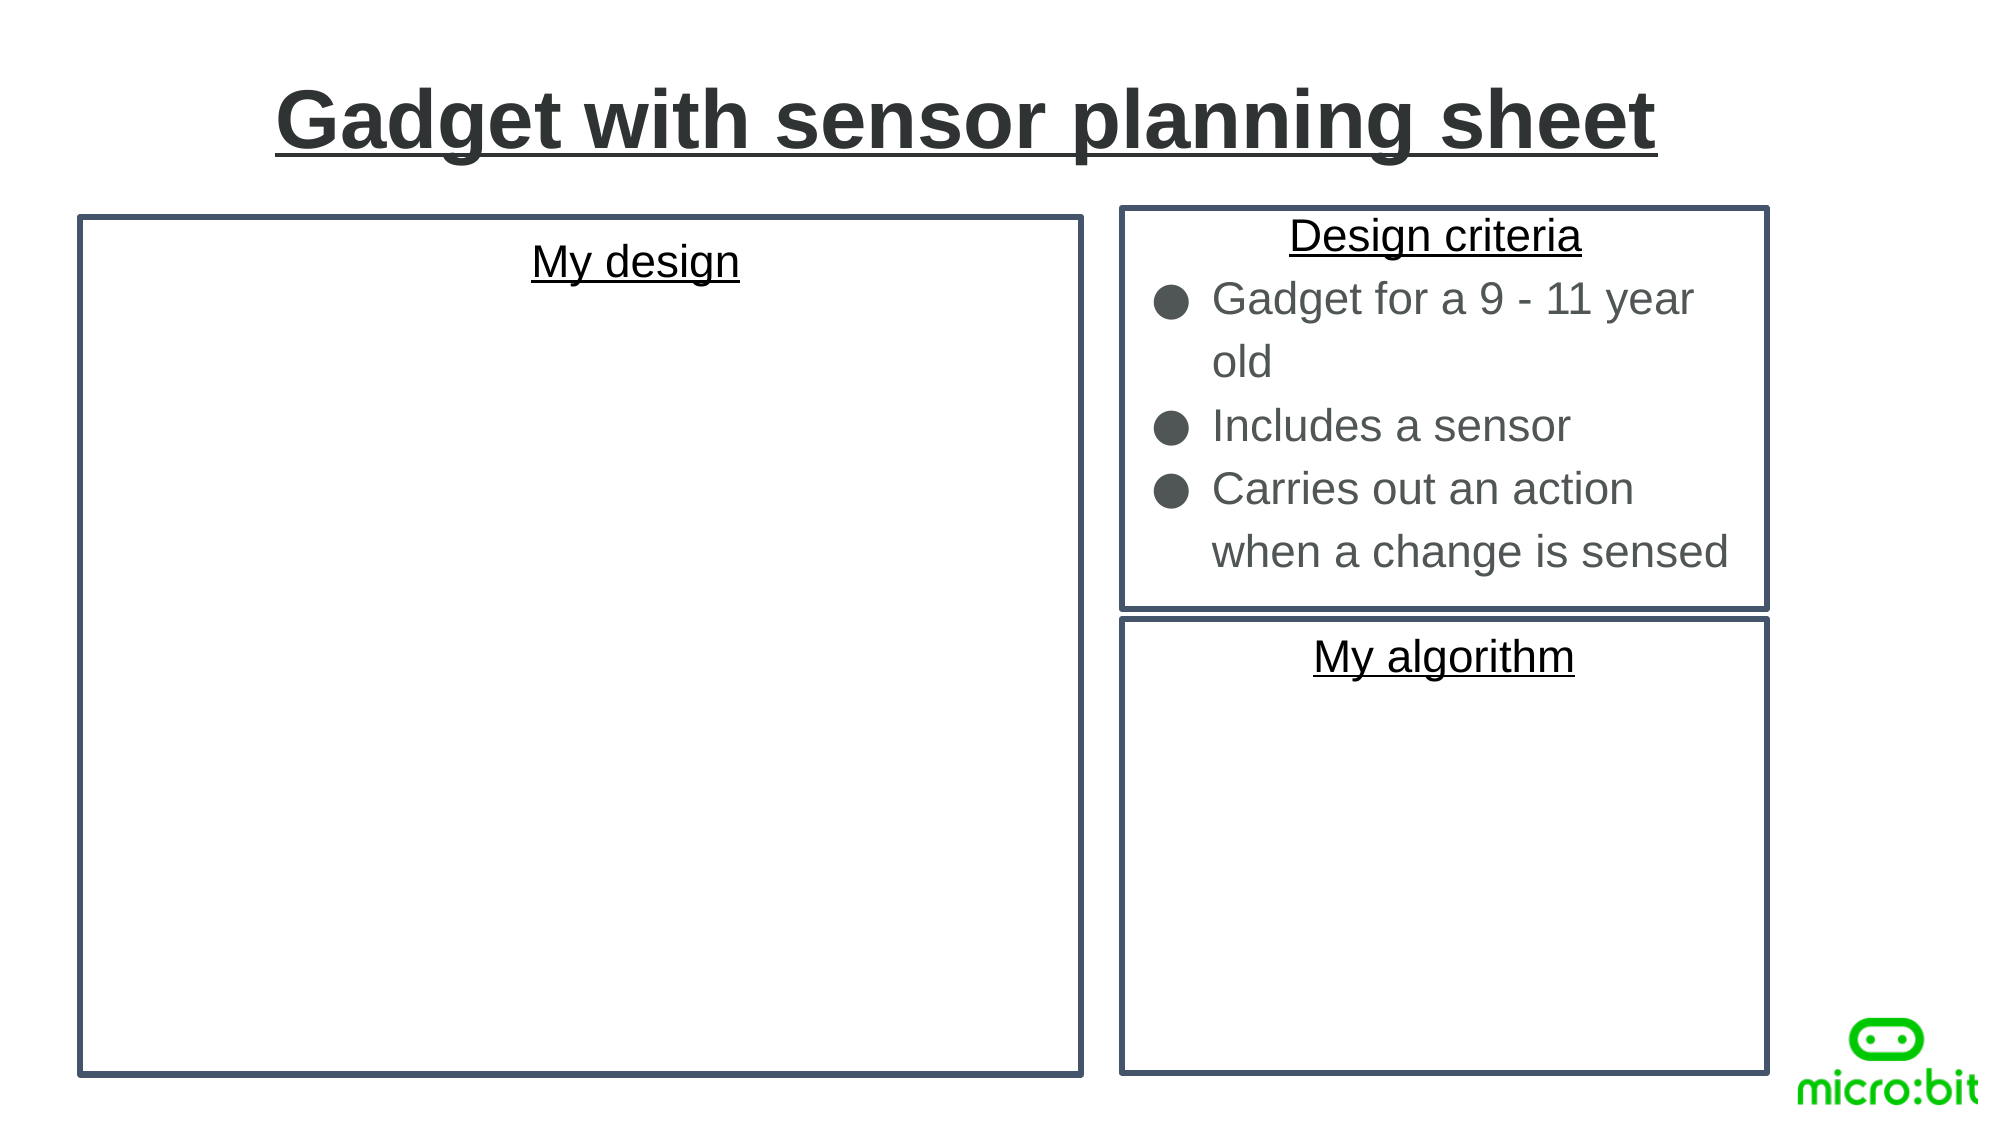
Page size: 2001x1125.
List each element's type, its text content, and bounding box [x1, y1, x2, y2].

text_box My algorithm [1157, 611, 1731, 667]
picture [1797, 1017, 1978, 1106]
text_box [1121, 207, 1767, 609]
title Gadget with sensor planning sheet [135, 58, 1798, 151]
text_box [1121, 619, 1767, 1073]
text_box My design [349, 217, 923, 272]
text_box Design criteria Gadget for a 9 - 11 year old Includes a sensor Carries out an action when a change is sensed [1121, 190, 1750, 551]
text_box [79, 217, 1082, 1075]
